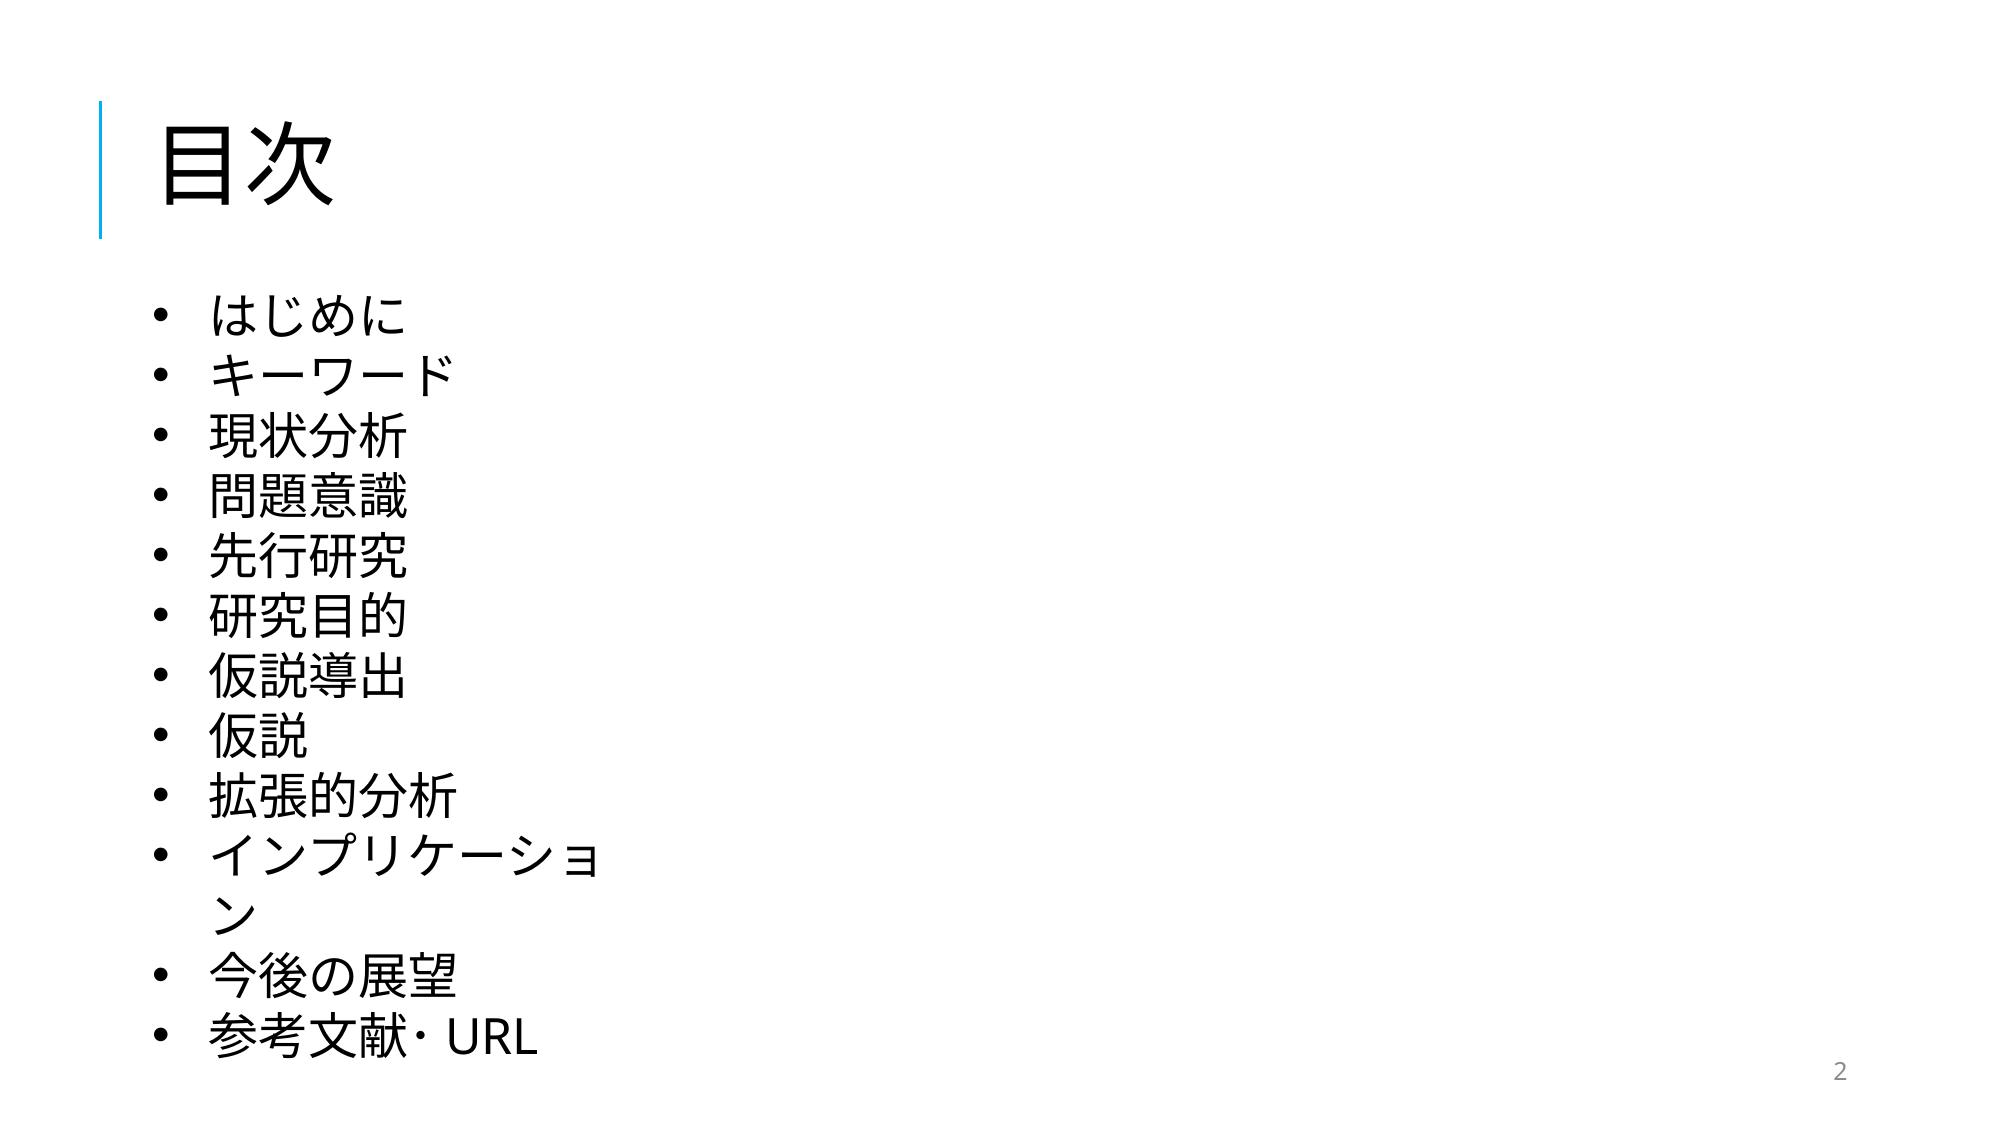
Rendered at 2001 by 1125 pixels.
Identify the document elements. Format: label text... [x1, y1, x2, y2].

title 目次 [137, 59, 1863, 278]
slide_number 2 [1412, 1042, 1863, 1103]
text_box はじめに キーワード 現状分析 問題意識 先行研究 研究目的 仮説導出 仮説 拡張的分析 インプリケーション 今後の展望 参考文献･URL [137, 277, 666, 1072]
